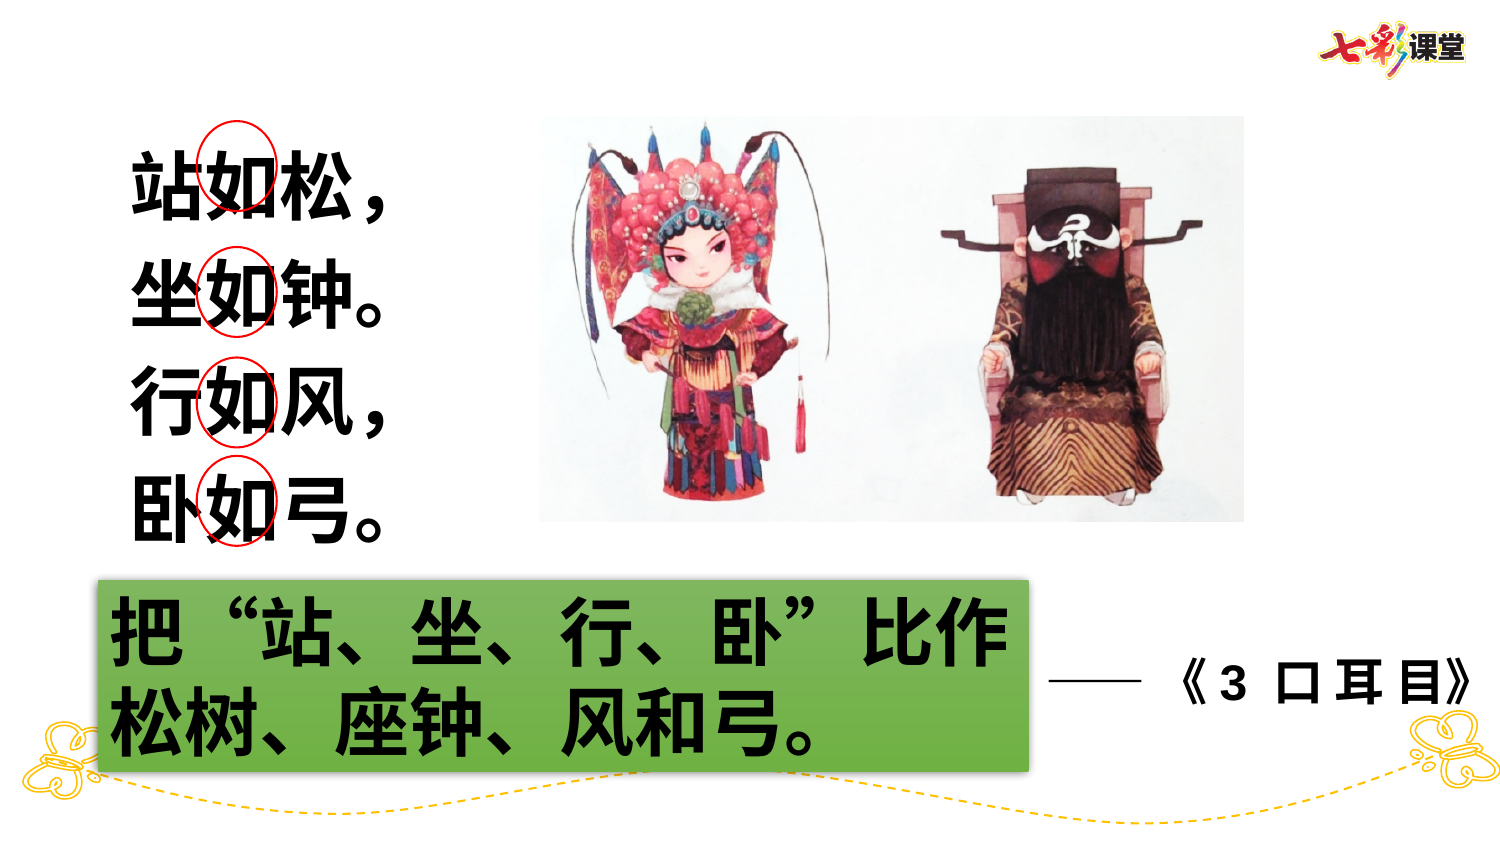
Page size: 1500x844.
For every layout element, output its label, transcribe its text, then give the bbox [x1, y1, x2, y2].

text_box [195, 245, 278, 339]
text_box 把“站、坐、行、卧”比作松树、座钟、风和弓。 [98, 580, 1029, 772]
text_box [195, 454, 278, 547]
picture [1316, 20, 1468, 80]
text_box [195, 120, 278, 213]
picture [539, 116, 1244, 522]
text_box ——《3 口 耳 目》 [1037, 645, 1500, 717]
text_box [195, 356, 278, 449]
text_box 站如松， 坐如钟。 行如风， 卧如弓。 [118, 115, 527, 559]
